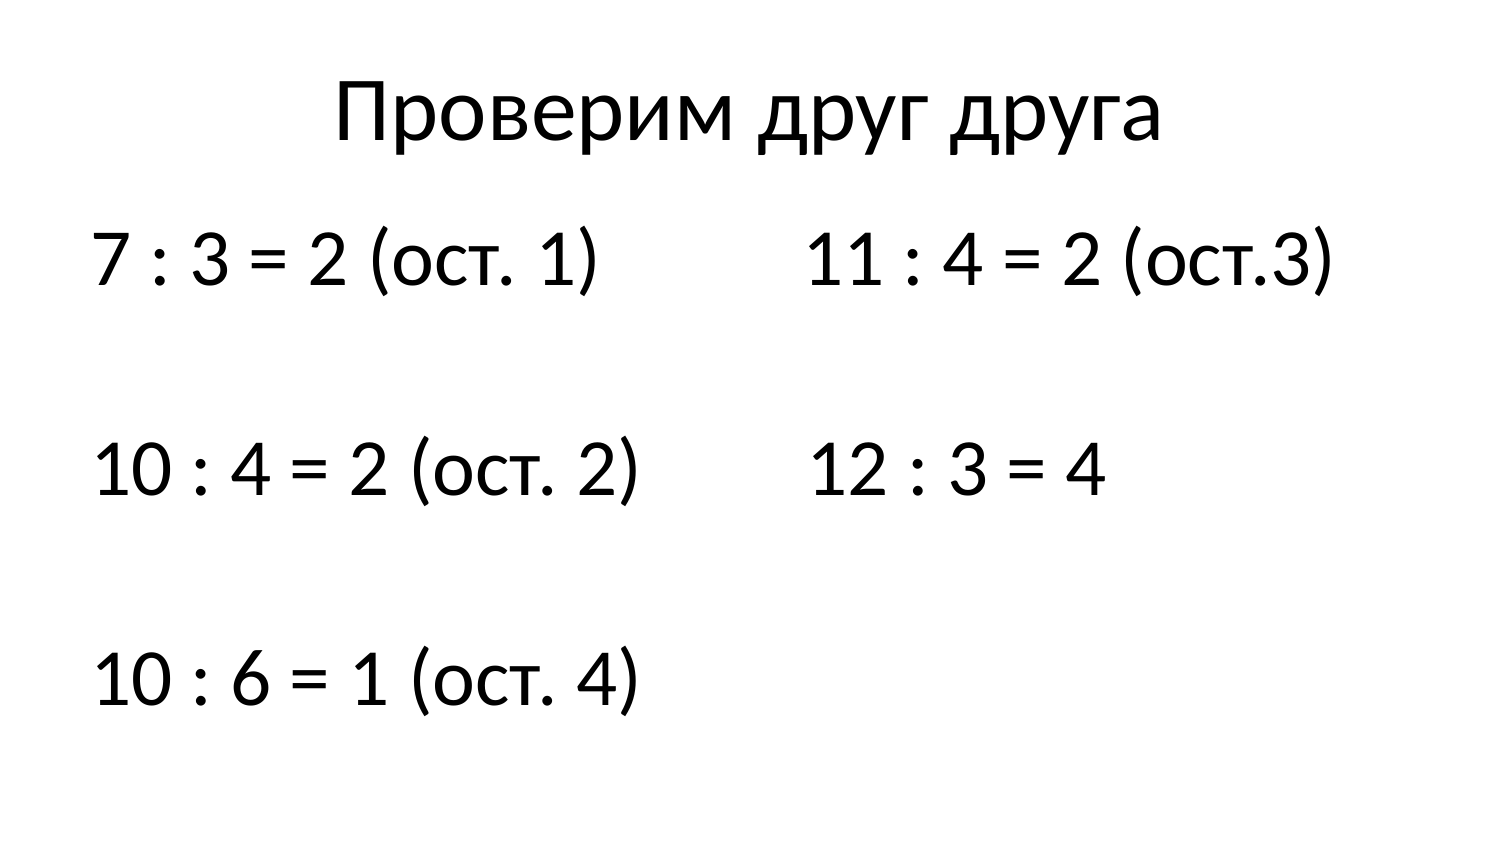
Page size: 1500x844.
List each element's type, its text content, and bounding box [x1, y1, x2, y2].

list 7 : 3 = 2 (ост. 1) 11 : 4 = 2 (ост.3) 10 : 4 = 2 (ост. 2) 12 : 3 = 4 10 : 6 = 1 (ост. 4) [75, 196, 1468, 754]
title Проверим друг друга [75, 33, 1425, 175]
